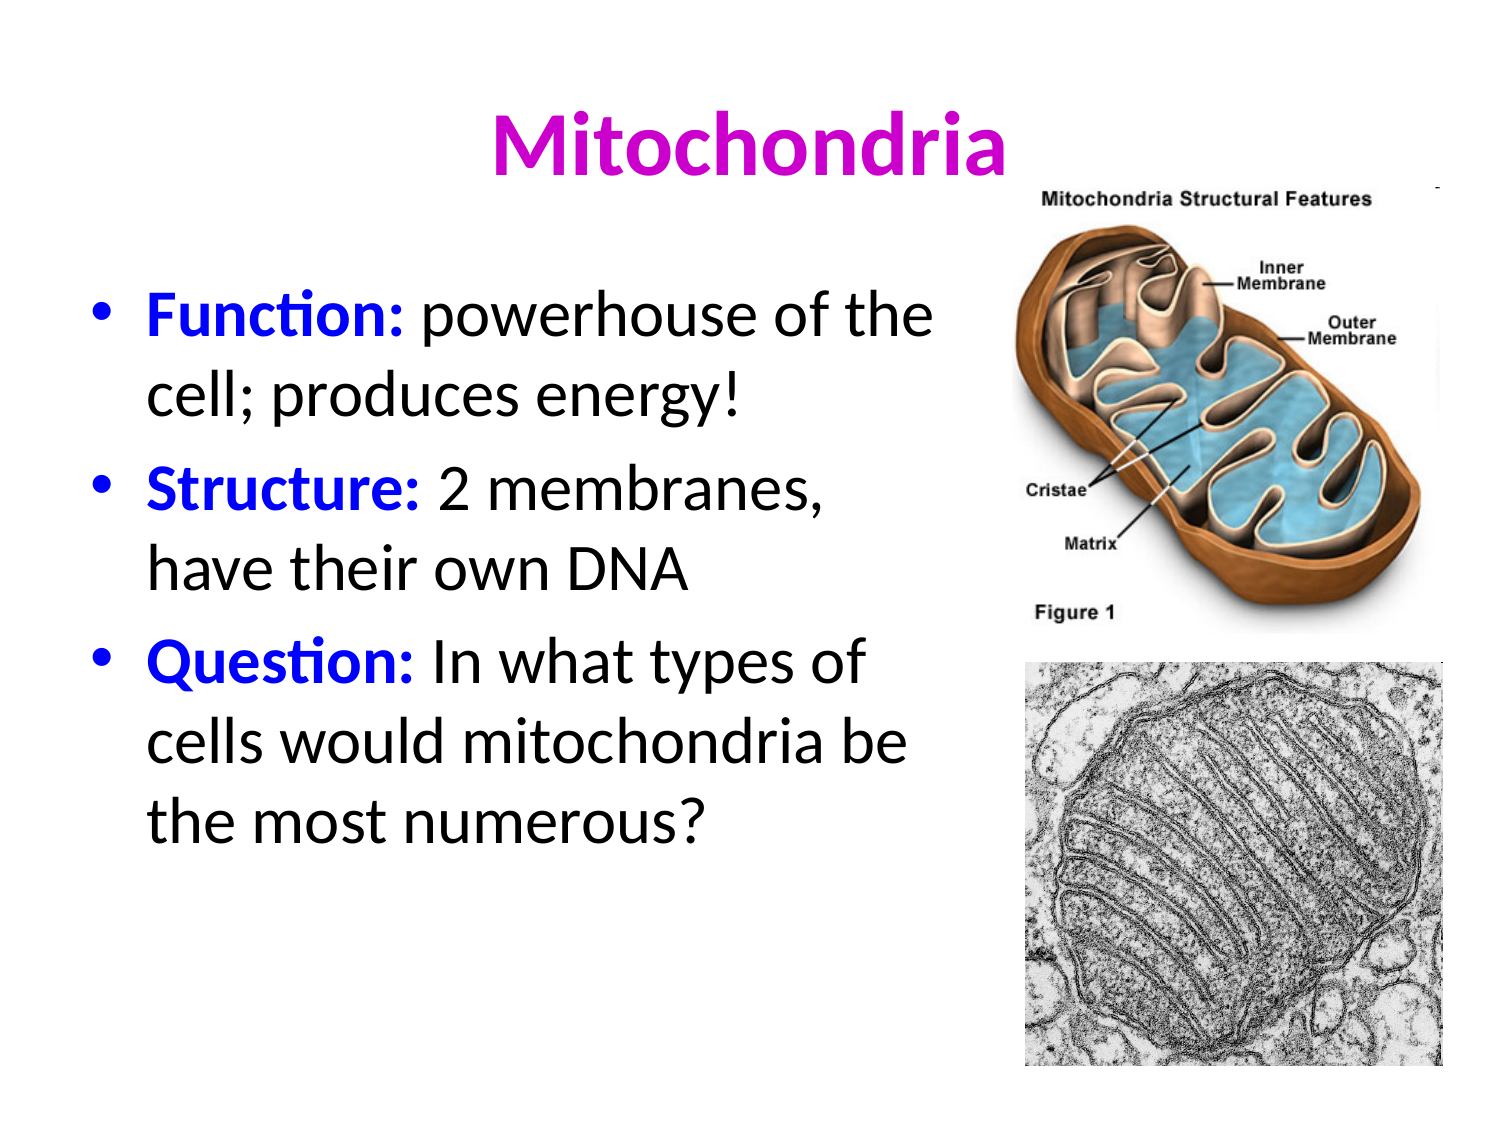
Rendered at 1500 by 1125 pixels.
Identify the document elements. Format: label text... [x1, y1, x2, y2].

list Function: powerhouse of the cell; produces energy! Structure: 2 membranes, have their own DNA Question: In what types of cells would mitochondria be the most numerous? [75, 262, 963, 1063]
title Mitochondria [75, 45, 1425, 233]
picture [1012, 187, 1440, 638]
picture [1024, 662, 1443, 1066]
